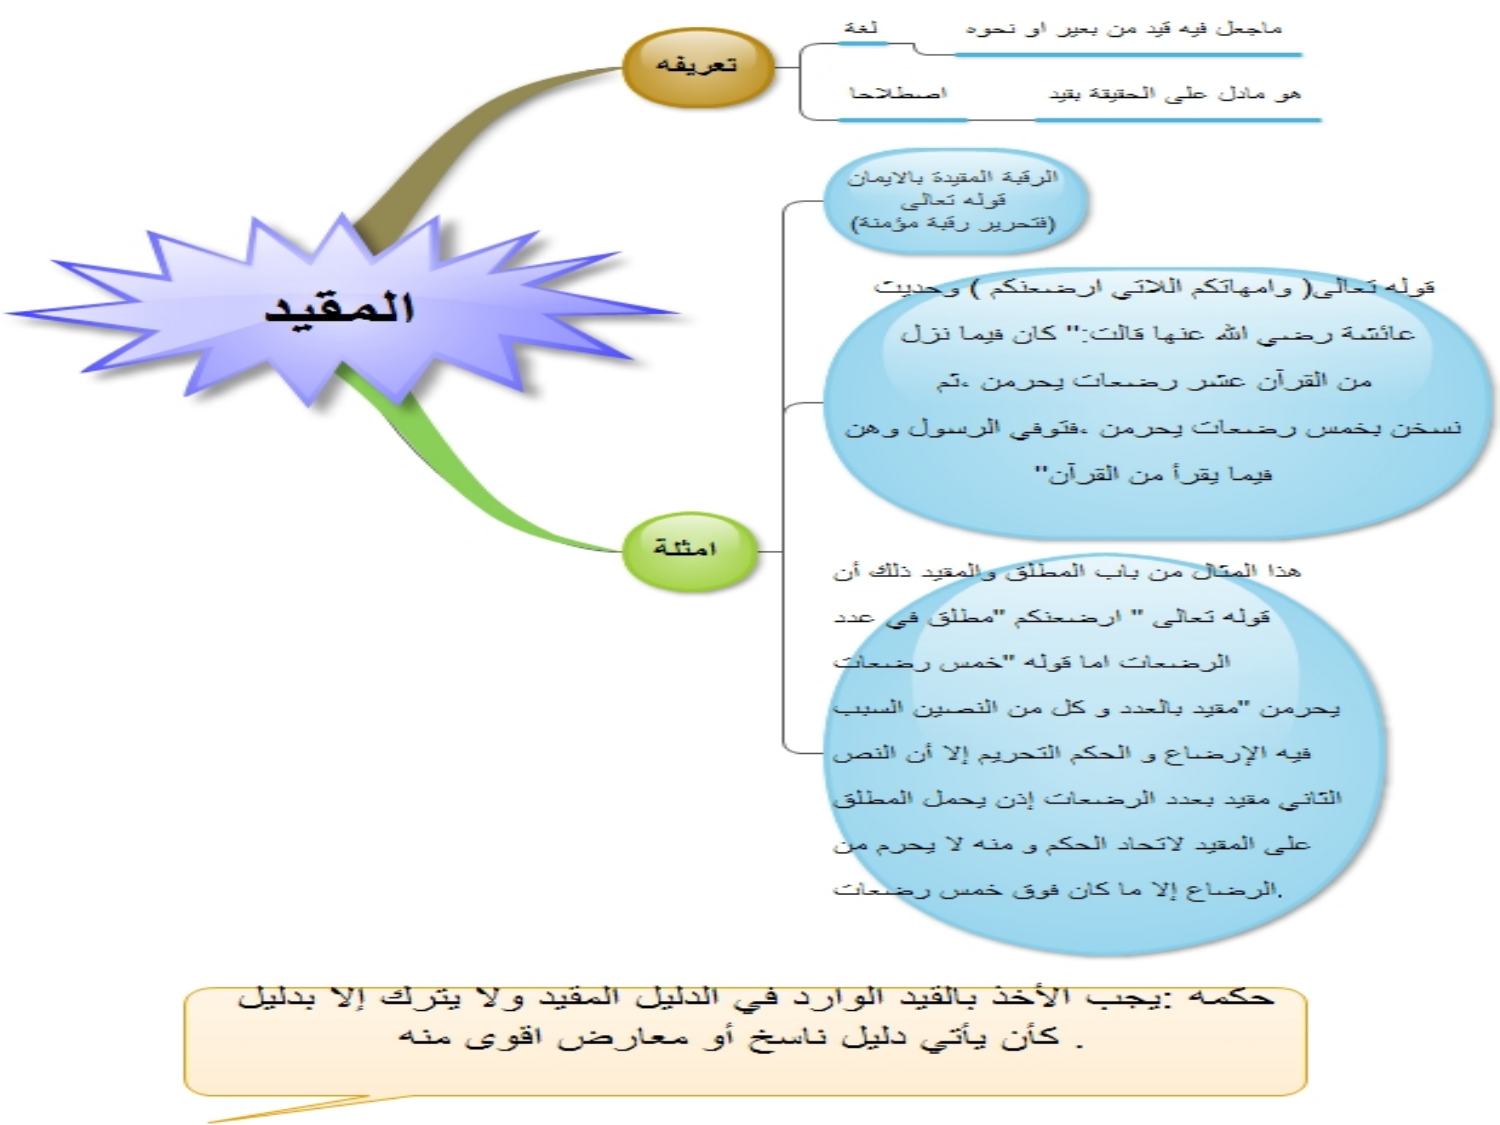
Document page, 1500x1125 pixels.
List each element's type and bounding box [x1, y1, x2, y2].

list [0, 0, 1500, 1125]
